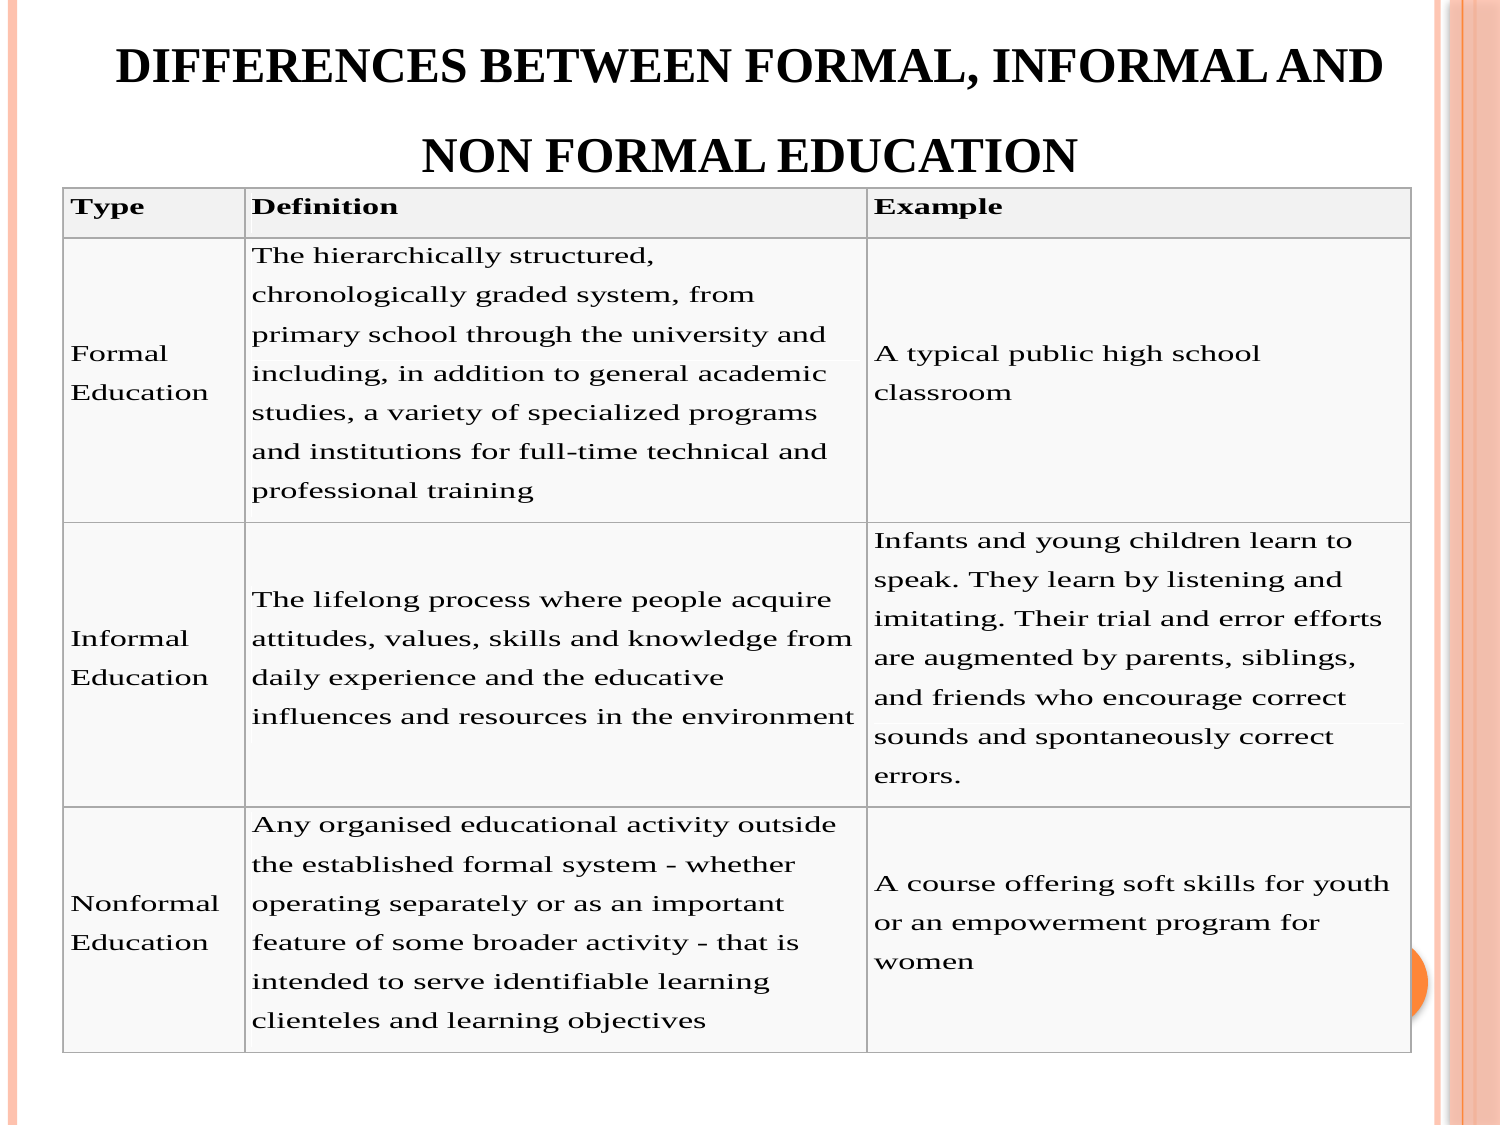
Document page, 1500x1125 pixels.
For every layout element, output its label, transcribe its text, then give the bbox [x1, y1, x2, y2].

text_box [61, 186, 1413, 1101]
title Differences between Formal, Informal and Non Formal Education [75, 37, 1425, 250]
